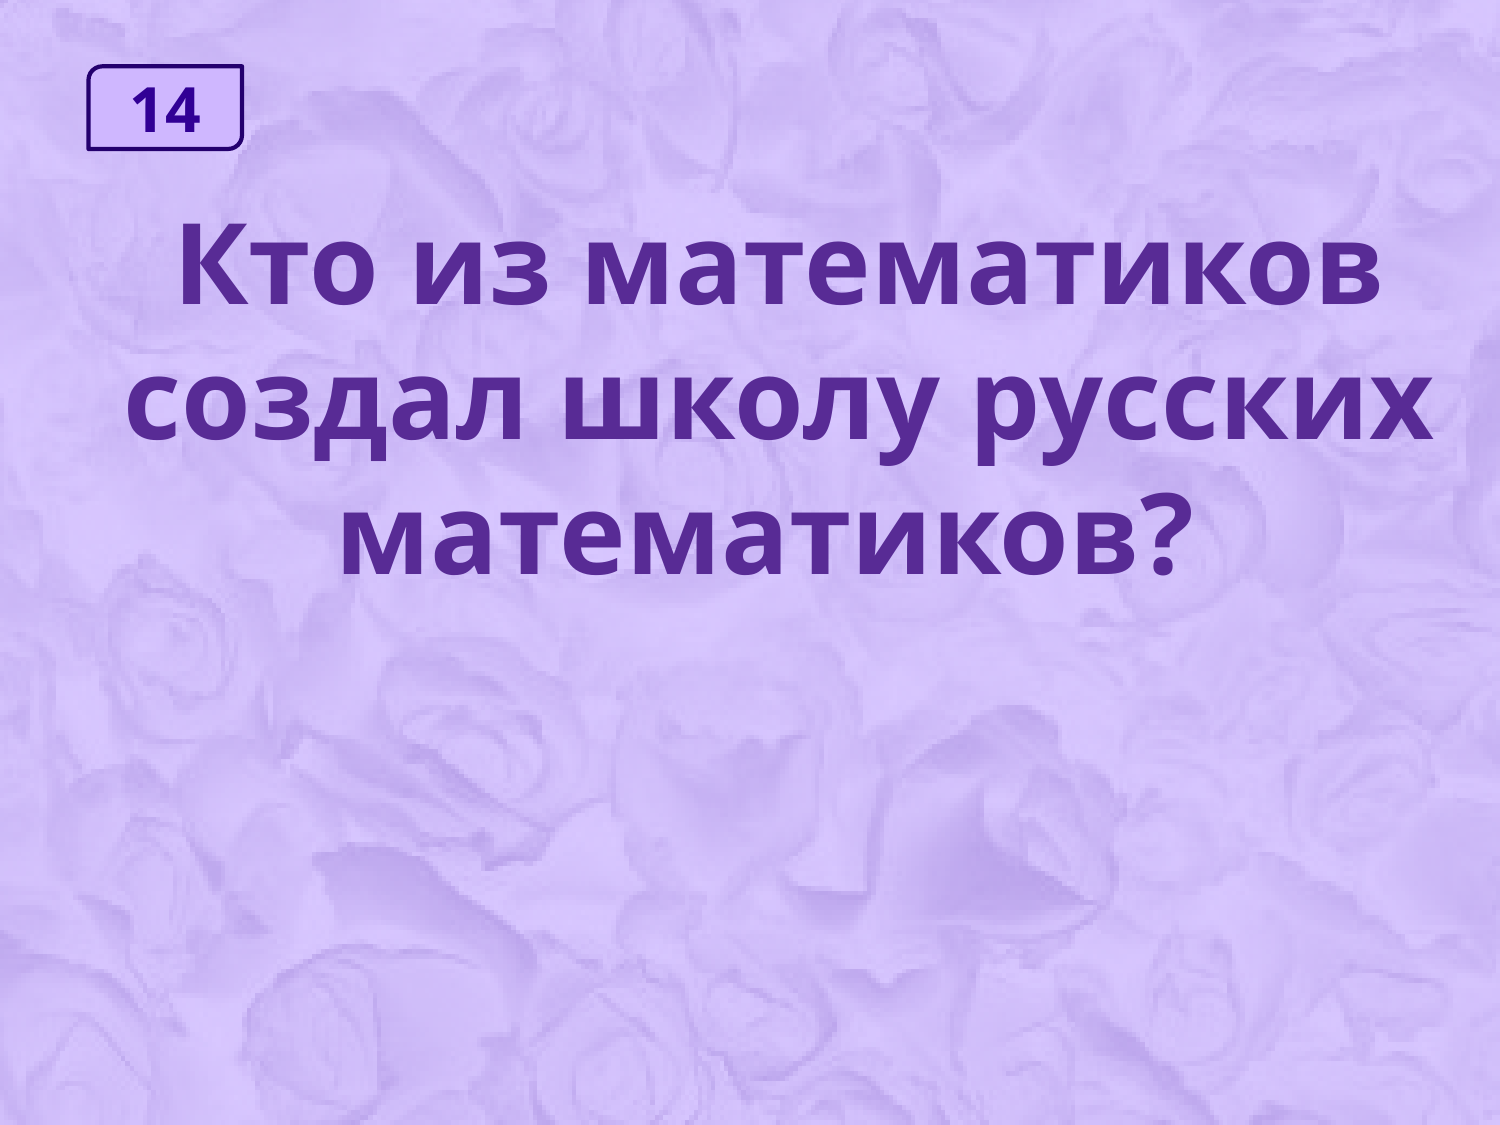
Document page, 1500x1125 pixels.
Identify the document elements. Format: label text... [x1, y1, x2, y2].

text_box Кто из математиков создал школу русских математиков? [88, 184, 1471, 605]
text_box 14 [86, 64, 245, 152]
